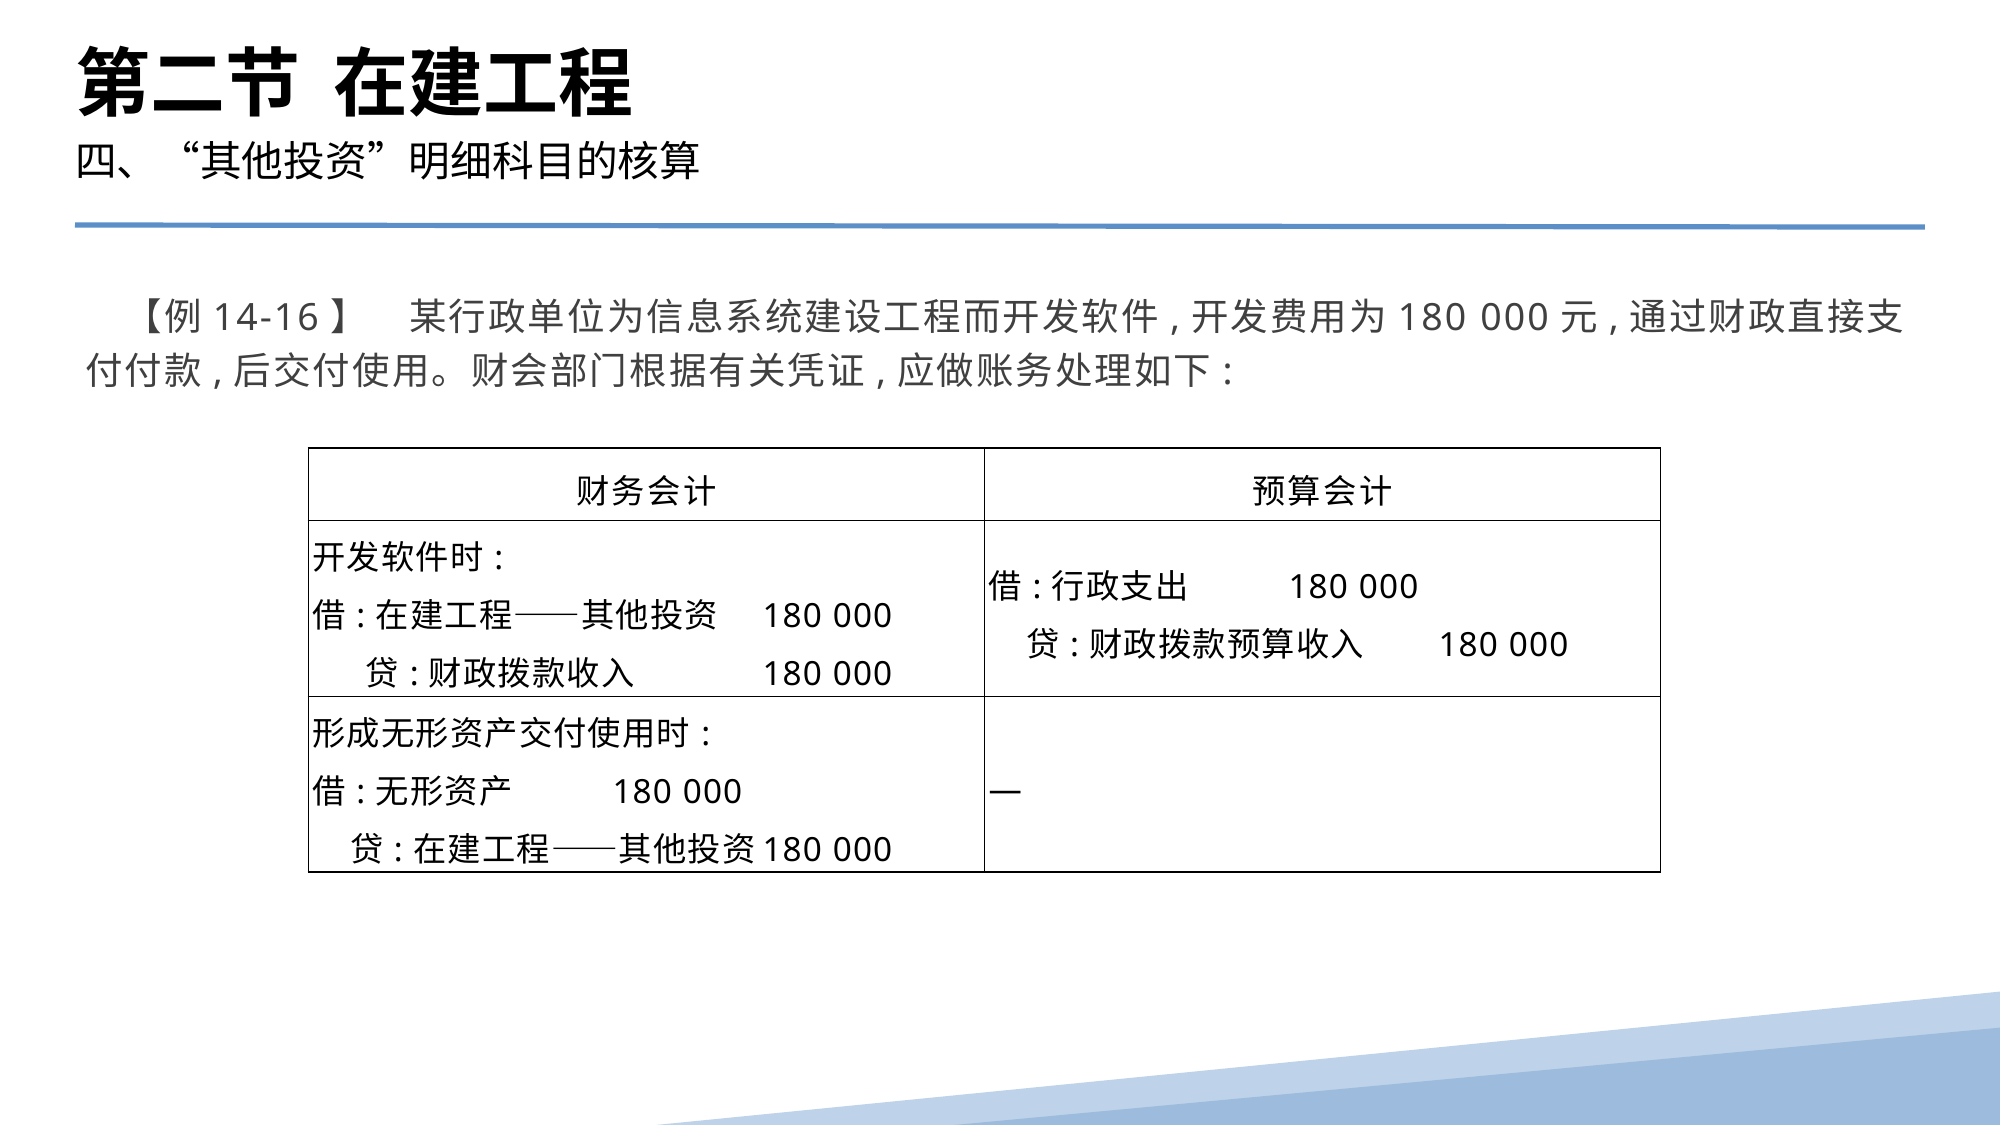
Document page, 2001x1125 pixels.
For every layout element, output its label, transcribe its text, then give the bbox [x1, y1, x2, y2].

text_box 第二节 在建工程 [75, 24, 1925, 124]
table_cell 开发软件时: 借:在建工程——其他投资 180 000 贷:财政拨款收入 180 000 [309, 521, 984, 696]
table_cell — [985, 697, 1660, 871]
table_header 财务会计 [309, 449, 984, 520]
text_box 四、“其他投资”明细科目的核算 [75, 124, 1925, 200]
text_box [74, 224, 1925, 228]
text_box 【例14-16】 某行政单位为信息系统建设工程而开发软件,开发费用为180 000元,通过财政直接支付付款,后交付使用。财会部门根据有关凭证,应做账务处理如下: [74, 251, 1925, 424]
table_cell 借:行政支出 180 000 贷:财政拨款预算收入 180 000 [985, 521, 1660, 696]
table_cell 形成无形资产交付使用时: 借:无形资产 180 000 贷:在建工程——其他投资 180 000 [309, 697, 984, 871]
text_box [656, 991, 2000, 1125]
table_header 预算会计 [985, 449, 1660, 520]
